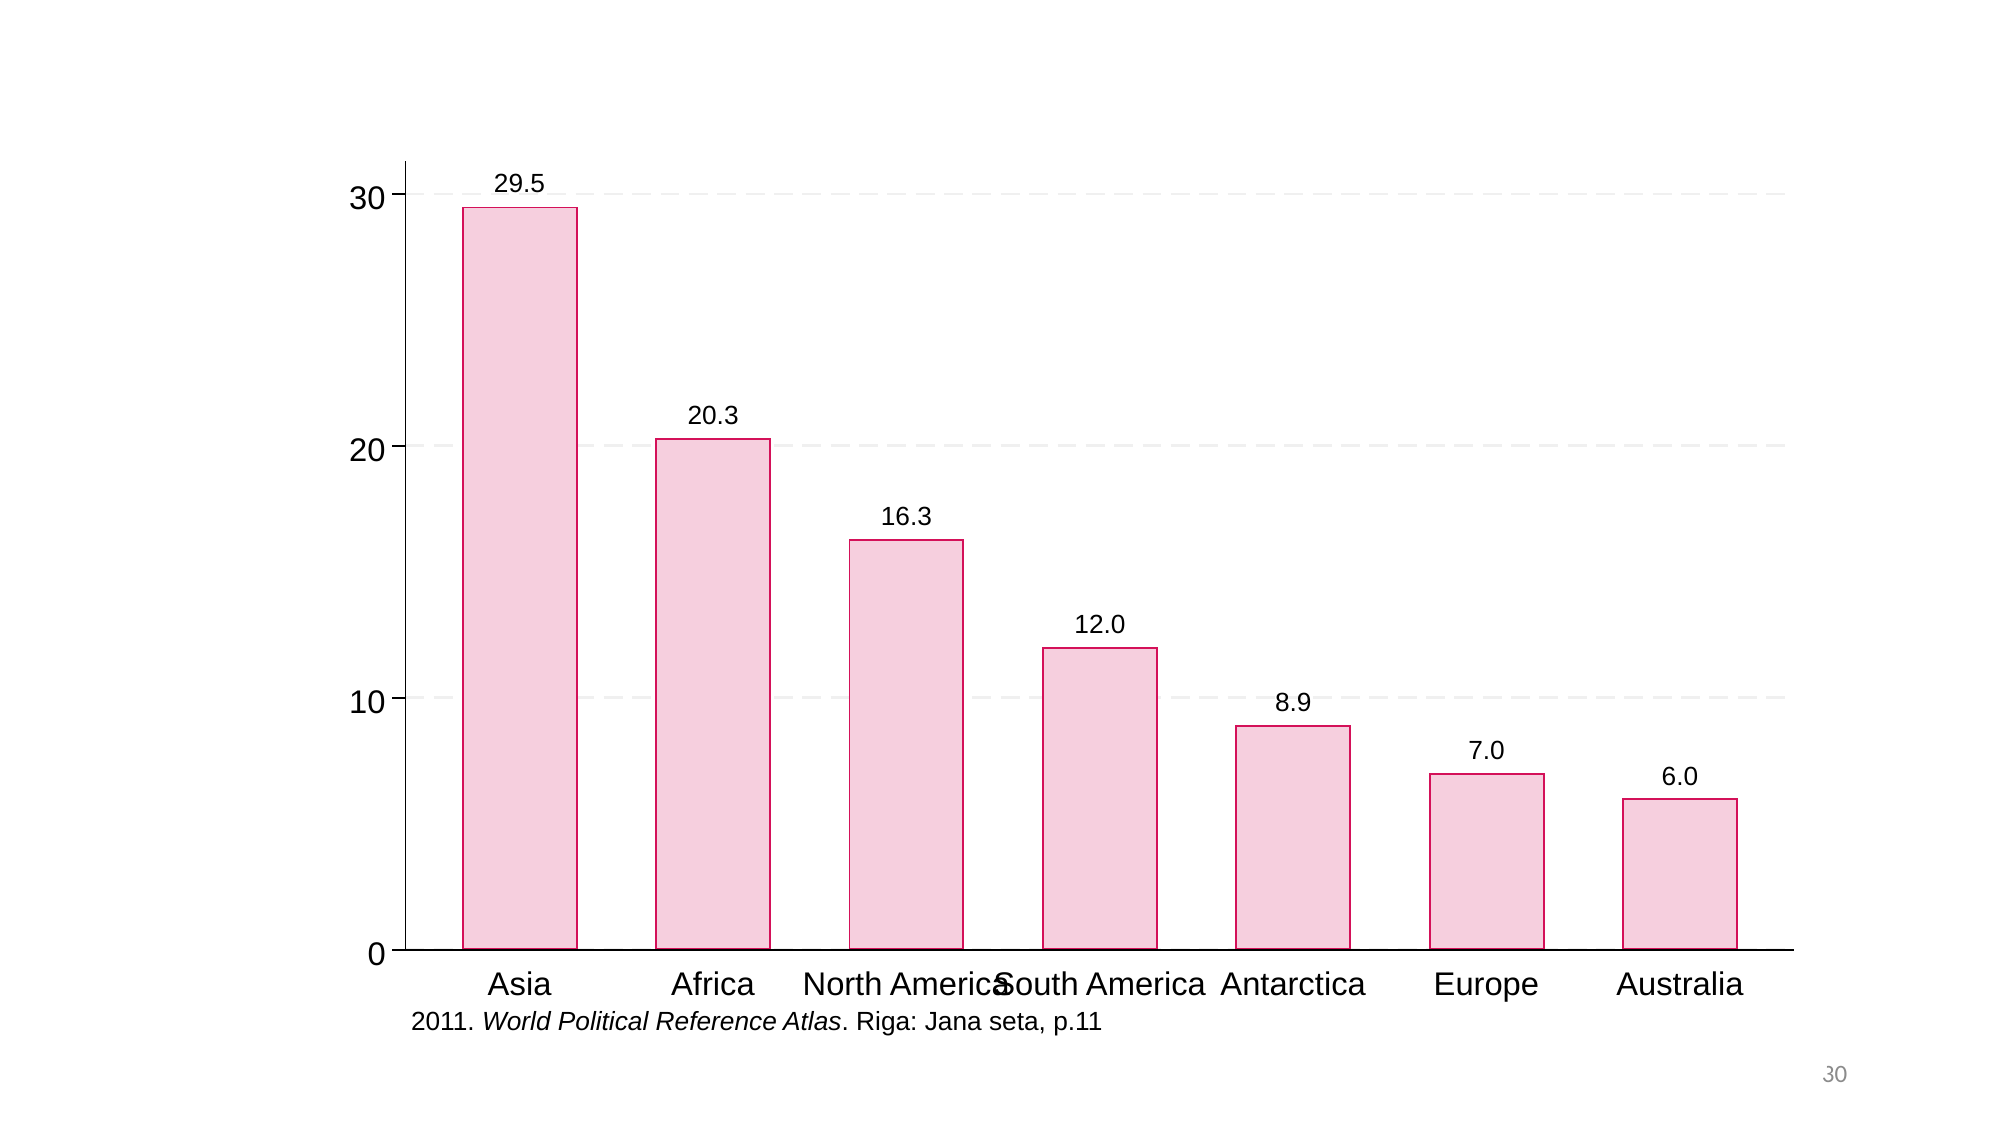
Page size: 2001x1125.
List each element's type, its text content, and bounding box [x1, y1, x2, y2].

picture [252, 127, 1827, 1073]
slide_number 30 [1412, 1042, 1863, 1103]
